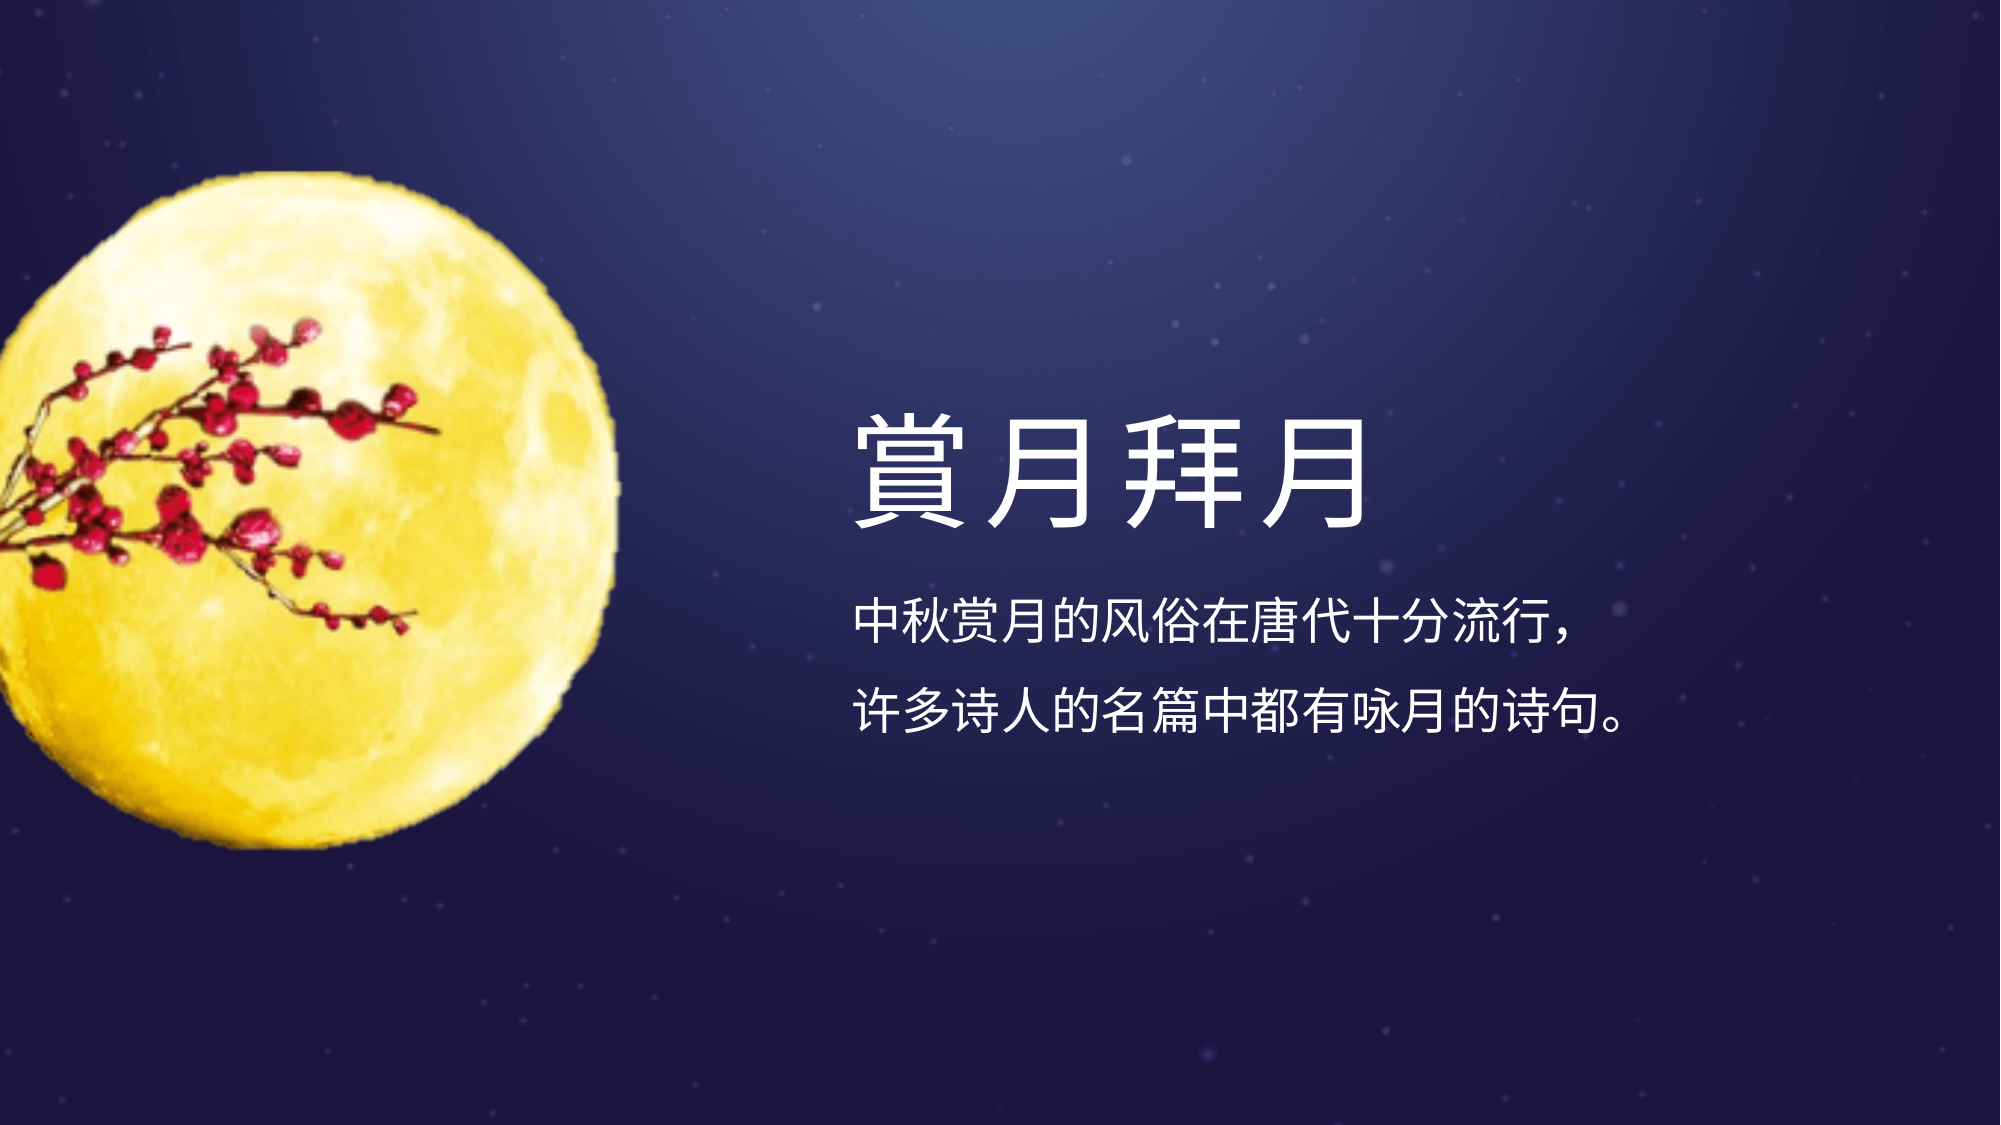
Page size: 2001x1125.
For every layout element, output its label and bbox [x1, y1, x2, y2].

text_box [746, 385, 1638, 740]
picture [0, 0, 2000, 1125]
